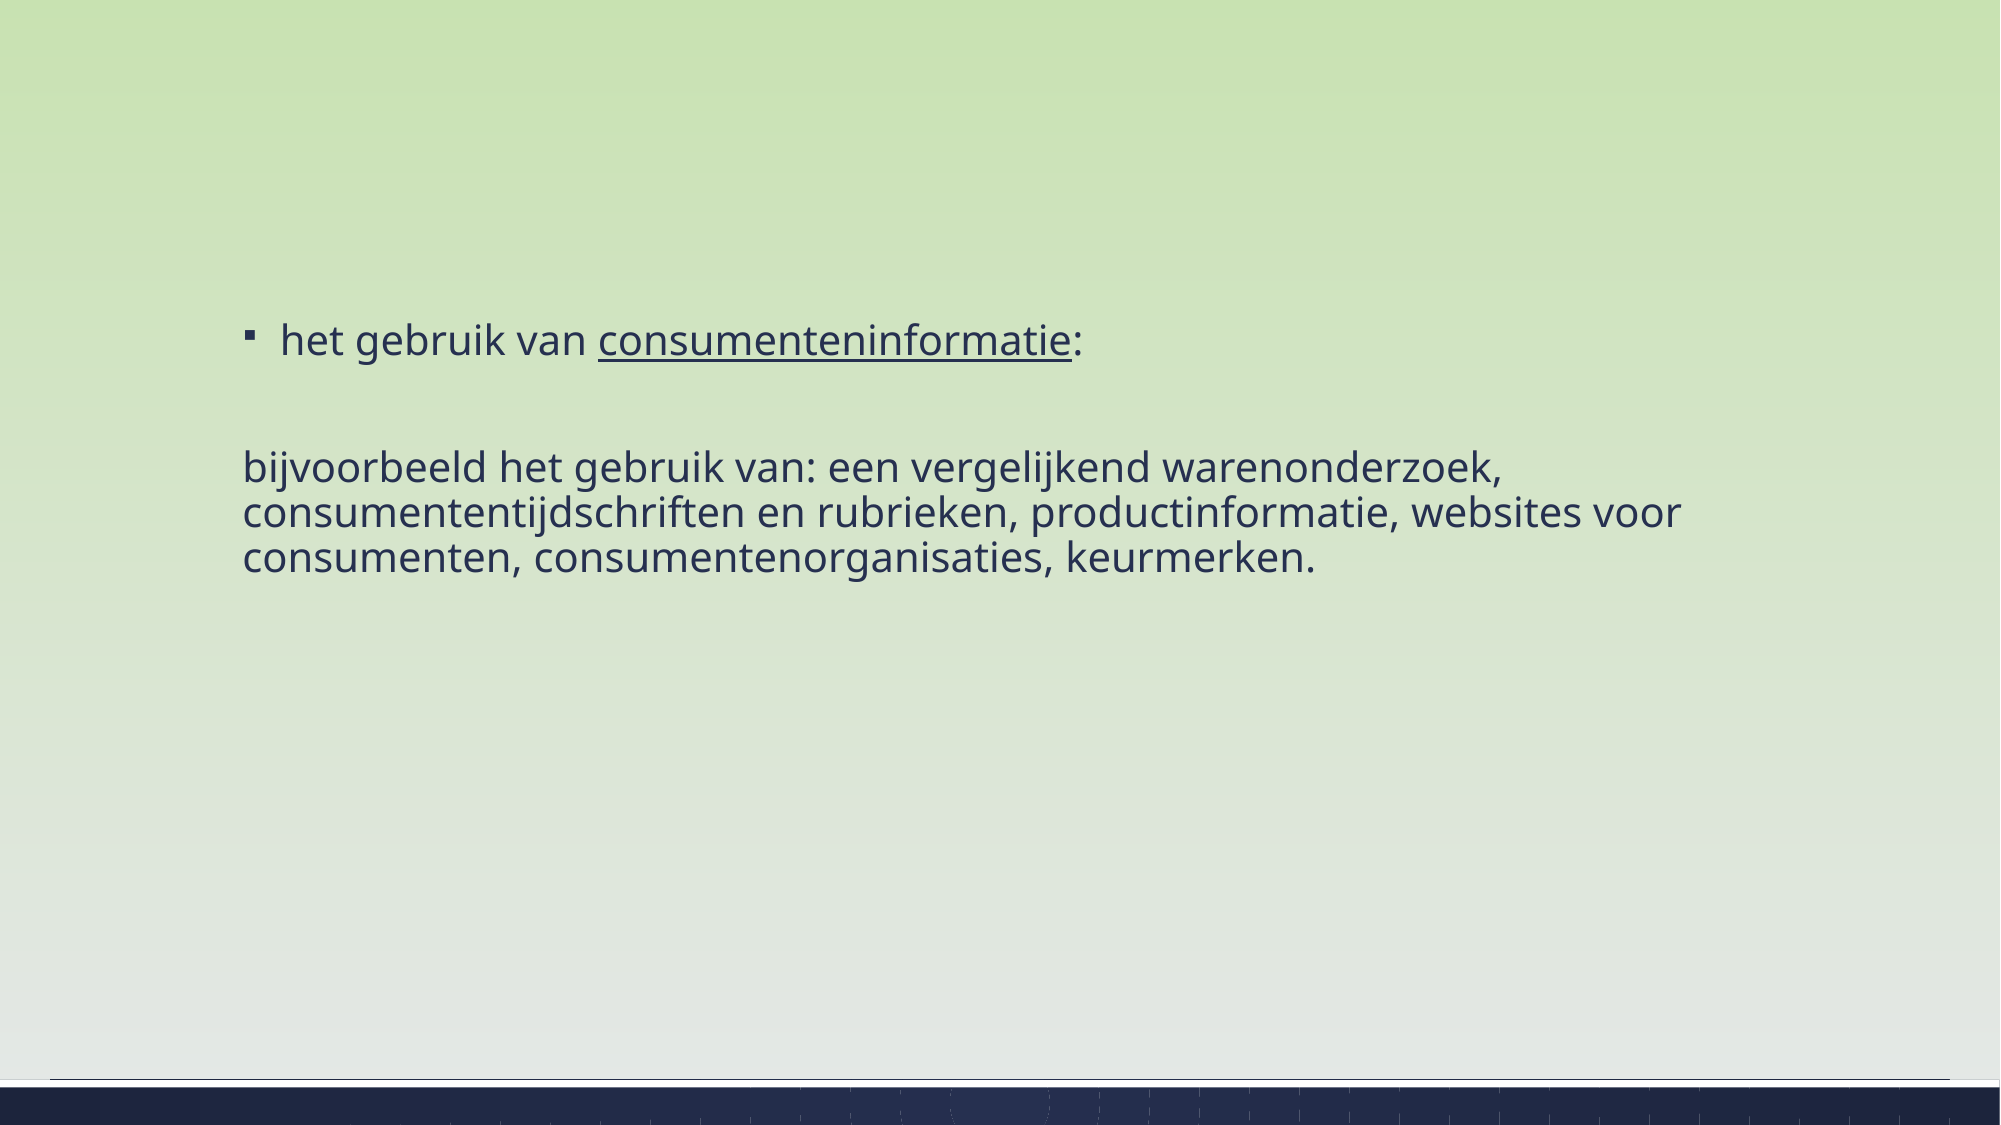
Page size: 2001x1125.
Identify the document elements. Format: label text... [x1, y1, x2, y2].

list het gebruik van consumenteninformatie: bijvoorbeeld het gebruik van: een vergelijkend warenonderzoek, consumententijdschriften en rubrieken, productinformatie, websites voor consumenten, consumentenorganisaties, keurmerken. [219, 311, 1780, 990]
